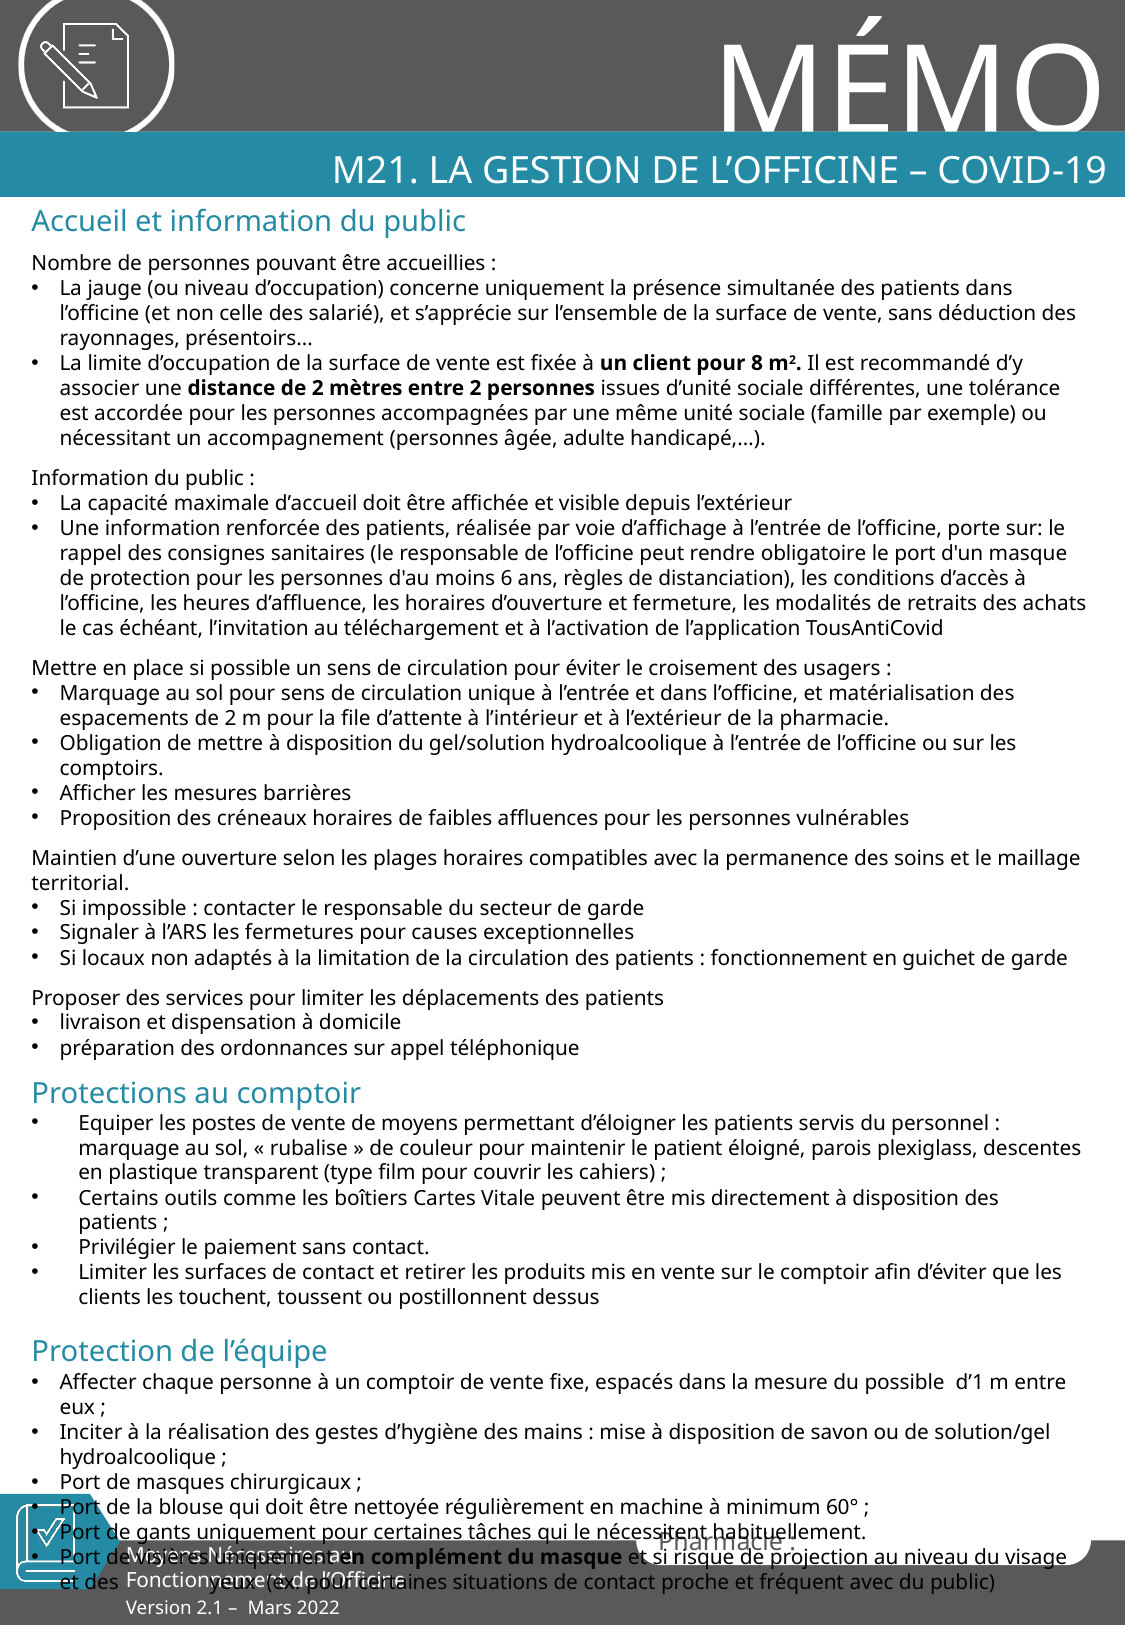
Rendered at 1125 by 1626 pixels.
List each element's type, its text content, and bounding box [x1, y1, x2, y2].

picture [18, 0, 175, 132]
title M21. la GESTION DE L’OFFICINE – COVID-19 [33, 142, 1123, 199]
text_box Accueil et information du public Nombre de personnes pouvant être accueillies : La jauge (ou niveau d’occupation) concerne uniquement la présence simultanée des patients dans l’officine (et non celle des salarié), et s’apprécie sur l’ensemble de la surface de vente, sans déduction des rayonnages, présentoirs… La limite d’occupation de la surface de vente est fixée à un client pour 8 m2. Il est recommandé d’y associer une distance de 2 mètres entre 2 personnes issues d’unité sociale différentes, une tolérance est accordée pour les personnes accompagnées par une même unité sociale (famille par exemple) ou nécessitant un accompagnement (personnes âgée, adulte handicapé,…). Information du public : La capacité maximale d’accueil doit être affichée et visible depuis l’extérieur Une information renforcée des patients, réalisée par voie d’affichage à l’entrée de l’officine, porte sur: le rappel des consignes sanitaires (le responsable de l’officine peut rendre obligatoire le port d'un masque de protection pour les personnes d'au moins 6 ans, règles de distanciation), les conditions d’accès à l’officine, les heures d’affluence, les horaires d’ouverture et fermeture, les modalités de retraits des achats le cas échéant, l’invitation au téléchargement et à l’activation de l’application TousAntiCovid Mettre en place si possible un sens de circulation pour éviter le croisement des usagers : Marquage au sol pour sens de circulation unique à l’entrée et dans l’officine, et matérialisation des espacements de 2 m pour la file d’attente à l’intérieur et à l’extérieur de la pharmacie. Obligation de mettre à disposition du gel/solution hydroalcoolique à l’entrée de l’officine ou sur les comptoirs. Afficher les mesures barrières Proposition des créneaux horaires de faibles affluences pour les personnes vulnérables Maintien d’une ouverture selon les plages horaires compatibles avec la permanence des soins et le maillage territorial. Si impossible : contacter le responsable du secteur de garde Signaler à l’ARS les fermetures pour causes exceptionnelles Si locaux non adaptés à la limitation de la circulation des patients : fonctionnement en guichet de garde Proposer des services pour limiter les déplacements des patients livraison et dispensation à domicile préparation des ordonnances sur appel téléphonique Protections au comptoir Equiper les postes de vente de moyens permettant d’éloigner les patients servis du personnel : marquage au sol, « rubalise » de couleur pour maintenir le patient éloigné, parois plexiglass, descentes en plastique transparent (type film pour couvrir les cahiers) ; Certains outils comme les boîtiers Cartes Vitale peuvent être mis directement à disposition des patients ; Privilégier le paiement sans contact. Limiter les surfaces de contact et retirer les produits mis en vente sur le comptoir afin d’éviter que les clients les touchent, toussent ou postillonnent dessus Protection de l’équipe Affecter chaque personne à un comptoir de vente fixe, espacés dans la mesure du possible d’1 m entre eux ; Inciter à la réalisation des gestes d’hygiène des mains : mise à disposition de savon ou de solution/gel hydroalcoolique ; Port de masques chirurgicaux ; Port de la blouse qui doit être nettoyée régulièrement en machine à minimum 60° ; Port de gants uniquement pour certaines tâches qui le nécessitent habituellement. Port de visières uniquement en complément du masque et si risque de projection au niveau du visage et des yeux (ex. pour certaines situations de contact proche et fréquent avec du public) [16, 194, 1107, 1602]
